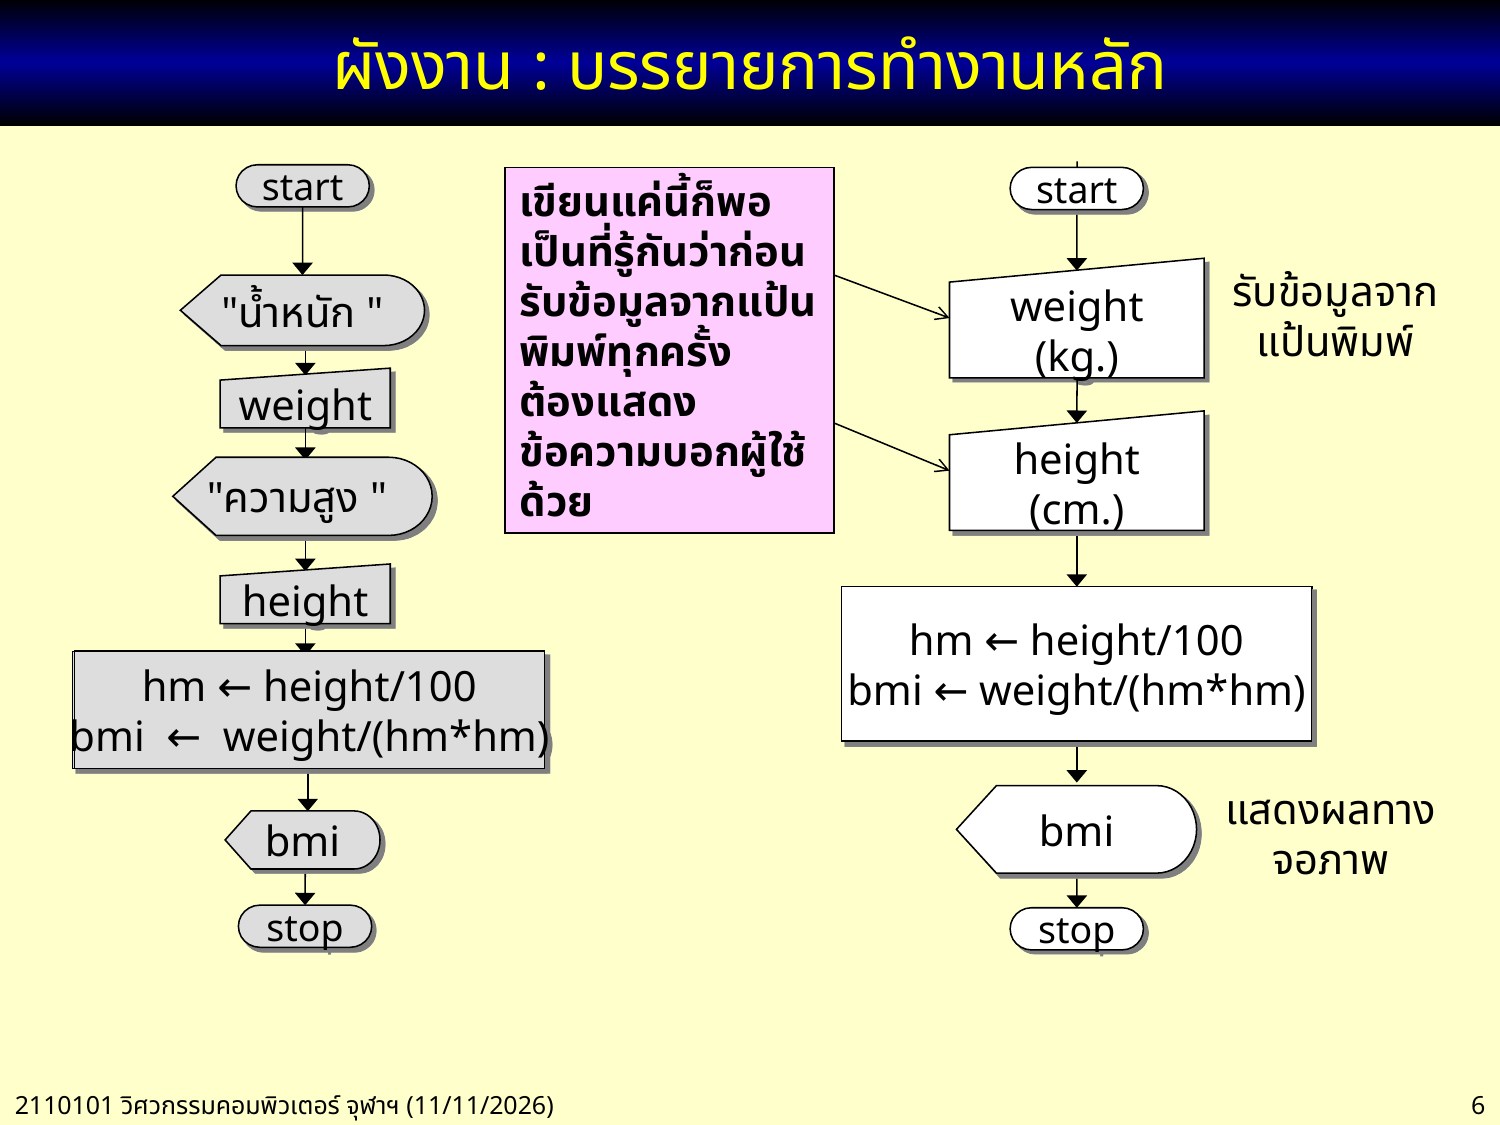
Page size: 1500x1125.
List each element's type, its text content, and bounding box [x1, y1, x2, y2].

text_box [833, 422, 950, 471]
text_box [72, 164, 544, 948]
text_box เขียนแค่นี้ก็พอ เป็นที่รู้กันว่าก่อนรับข้อมูลจากแป้นพิมพ์ทุกครั้ง ต้องแสดงข้อความบอกผู้ใช้ด้วย [547, 167, 834, 533]
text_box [841, 161, 1468, 951]
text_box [833, 274, 950, 319]
title ผังงาน : บรรยายการทำงานหลัก [0, 0, 1500, 126]
